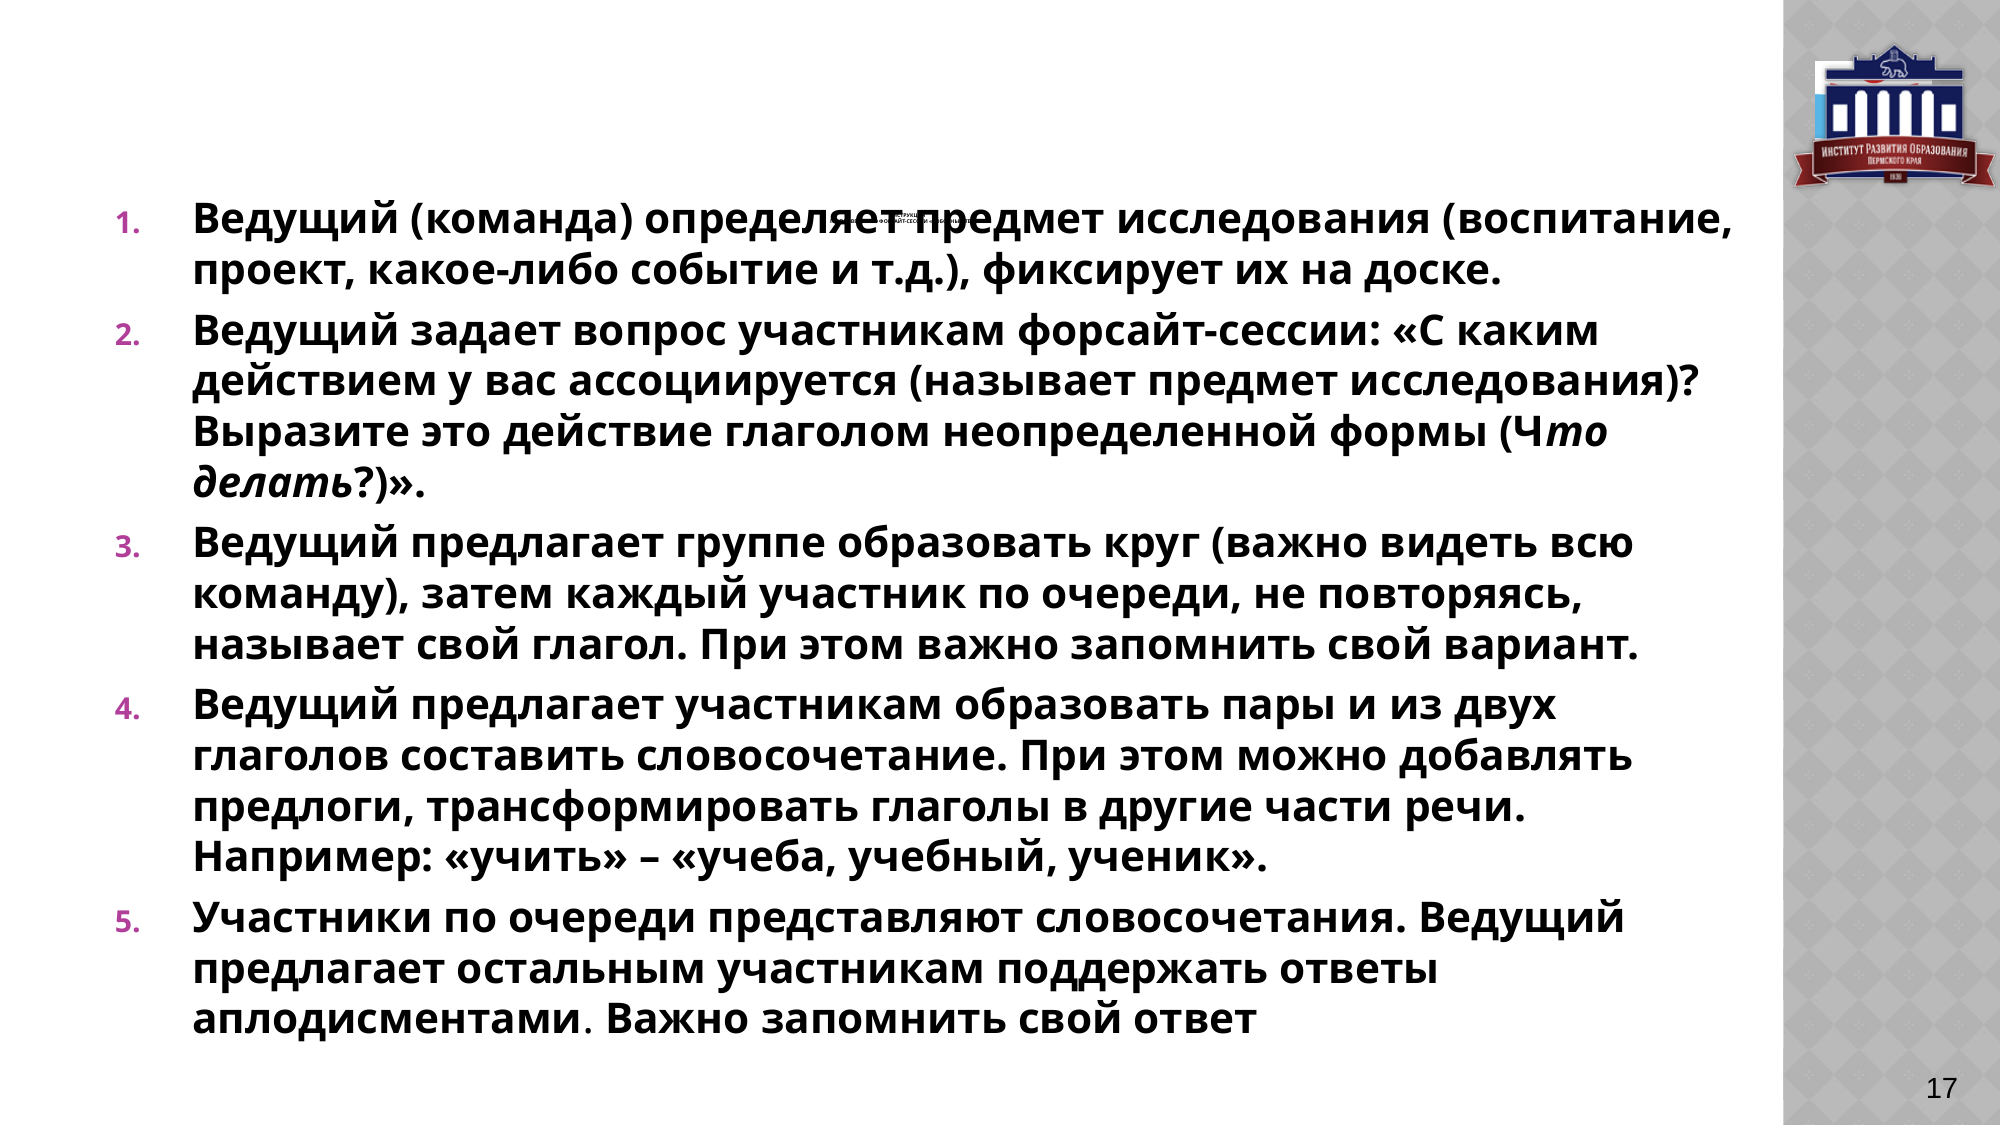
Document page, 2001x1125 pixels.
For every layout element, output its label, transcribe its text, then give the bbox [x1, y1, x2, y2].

list Ведущий (команда) определяет предмет исследования (воспитание, проект, какое-либо событие и т.д.), фиксирует их на доске. Ведущий задает вопрос участникам форсайт-сессии: «С каким действием у вас ассоциируется (называет предмет исследования)? Выразите это действие глаголом неопределенной формы (Что делать?)». Ведущий предлагает группе образовать круг (важно видеть всю команду), затем каждый участник по очереди, не повторяясь, называет свой глагол. При этом важно запомнить свой вариант. Ведущий предлагает участникам образовать пары и из двух глаголов составить словосочетание. При этом можно добавлять предлоги, трансформировать глаголы в другие части речи. Например: «учить» – «учеба, учебный, ученик». Участники по очереди представляют словосочетания. Ведущий предлагает остальным участникам поддержать ответы аплодисментами. Важно запомнить свой ответ [99, 184, 1760, 1094]
title инструкция по проведению форсайт-сессии «Соборный текст» [39, 75, 1777, 233]
picture [1788, 38, 2000, 194]
